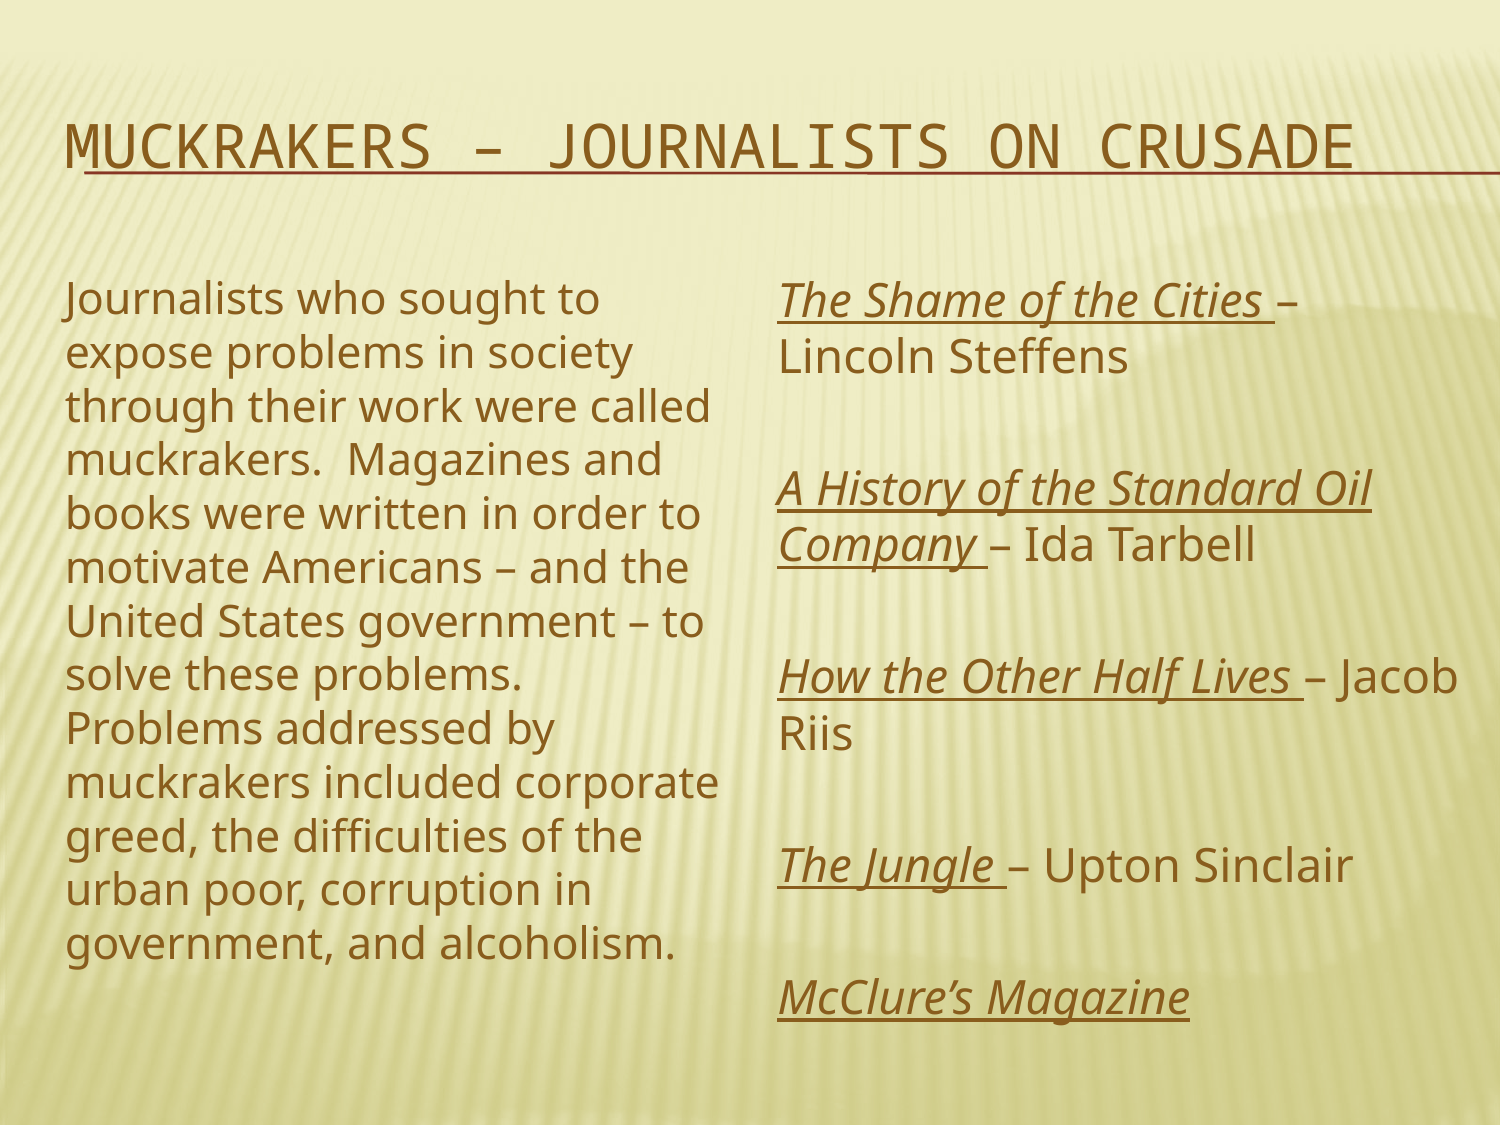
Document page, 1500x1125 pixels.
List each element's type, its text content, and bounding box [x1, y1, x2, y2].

list Journalists who sought to expose problems in society through their work were called muckrakers. Magazines and books were written in order to motivate Americans – and the United States government – to solve these problems. Problems addressed by muckrakers included corporate greed, the difficulties of the urban poor, corruption in government, and alcoholism. [50, 262, 738, 1038]
title Muckrakers – journalists on crusade [49, 75, 1475, 213]
list The Shame of the Cities – Lincoln Steffens A History of the Standard Oil Company – Ida Tarbell How the Other Half Lives – Jacob Riis The Jungle – Upton Sinclair McClure’s Magazine [762, 262, 1475, 1038]
